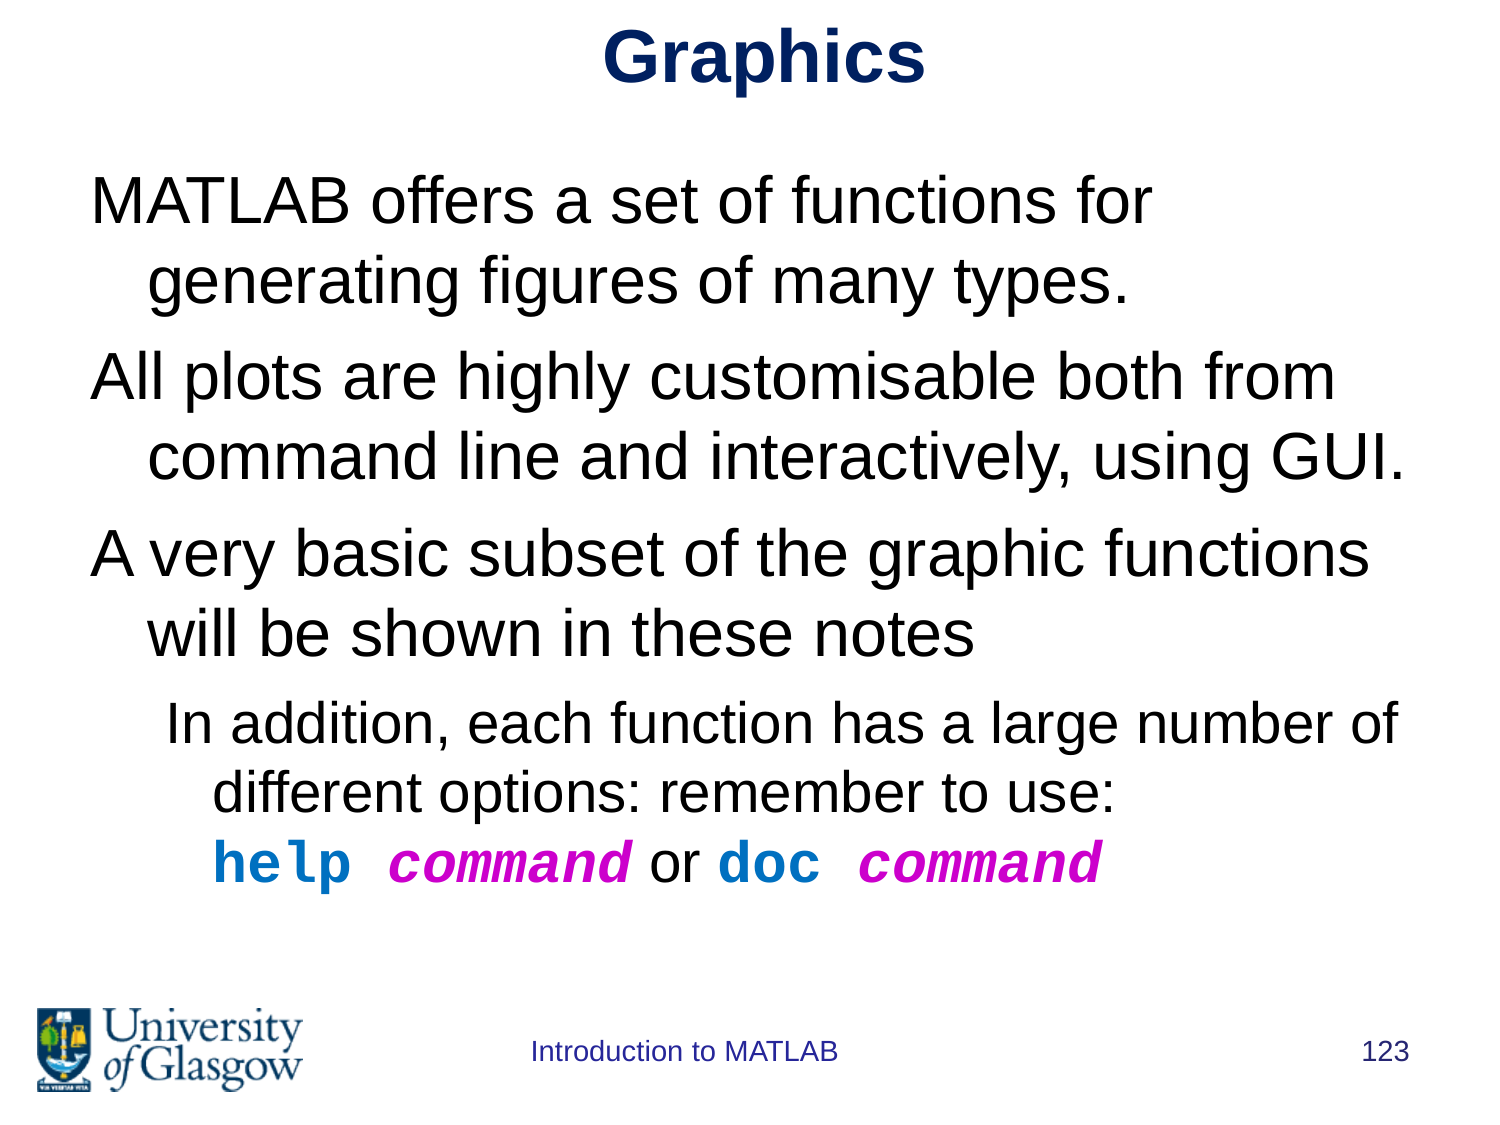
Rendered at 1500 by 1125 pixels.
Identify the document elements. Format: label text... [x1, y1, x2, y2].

list MATLAB offers a set of functions for generating figures of many types. All plots are highly customisable both from command line and interactively, using GUI. A very basic subset of the graphic functions will be shown in these notes In addition, each function has a large number of different options: remember to use: help command or doc command [76, 149, 1427, 917]
slide_number 123 [1074, 1024, 1425, 1103]
title Graphics [29, 0, 1500, 111]
picture [37, 1008, 303, 1092]
footer Introduction to MATLAB [447, 1024, 923, 1103]
